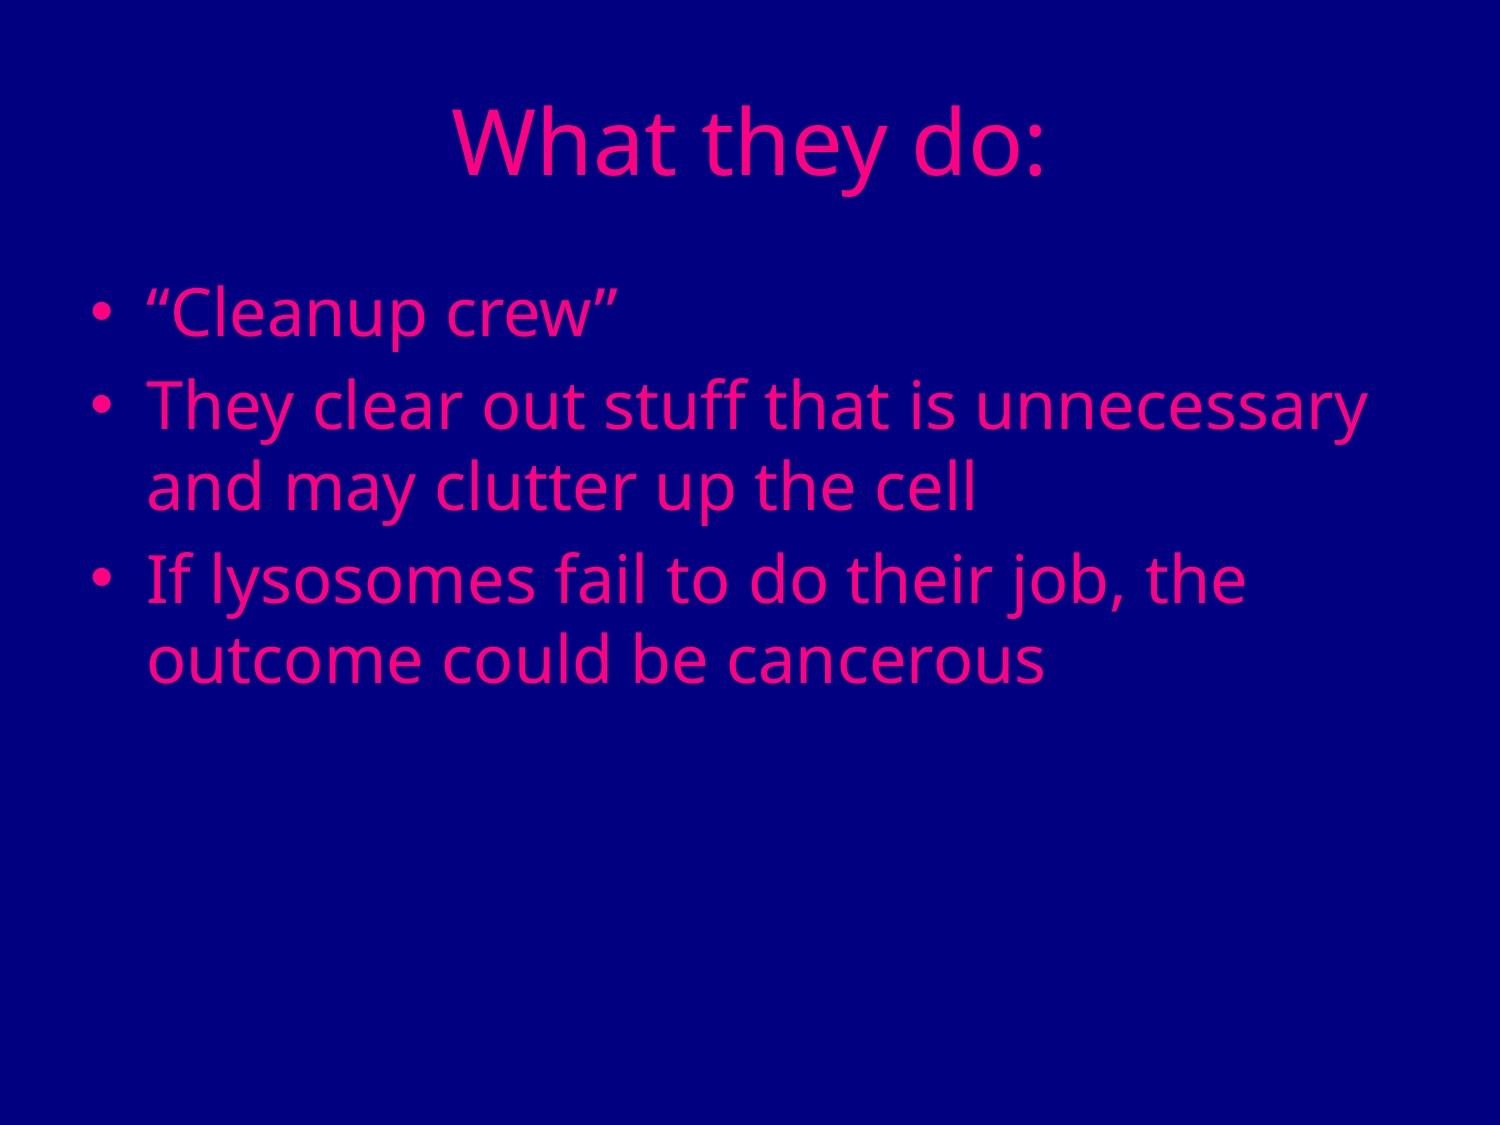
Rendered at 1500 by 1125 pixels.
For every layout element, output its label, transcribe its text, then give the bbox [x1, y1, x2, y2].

list “Cleanup crew” They clear out stuff that is unnecessary and may clutter up the cell If lysosomes fail to do their job, the outcome could be cancerous [75, 262, 1425, 1005]
title What they do: [75, 45, 1425, 233]
